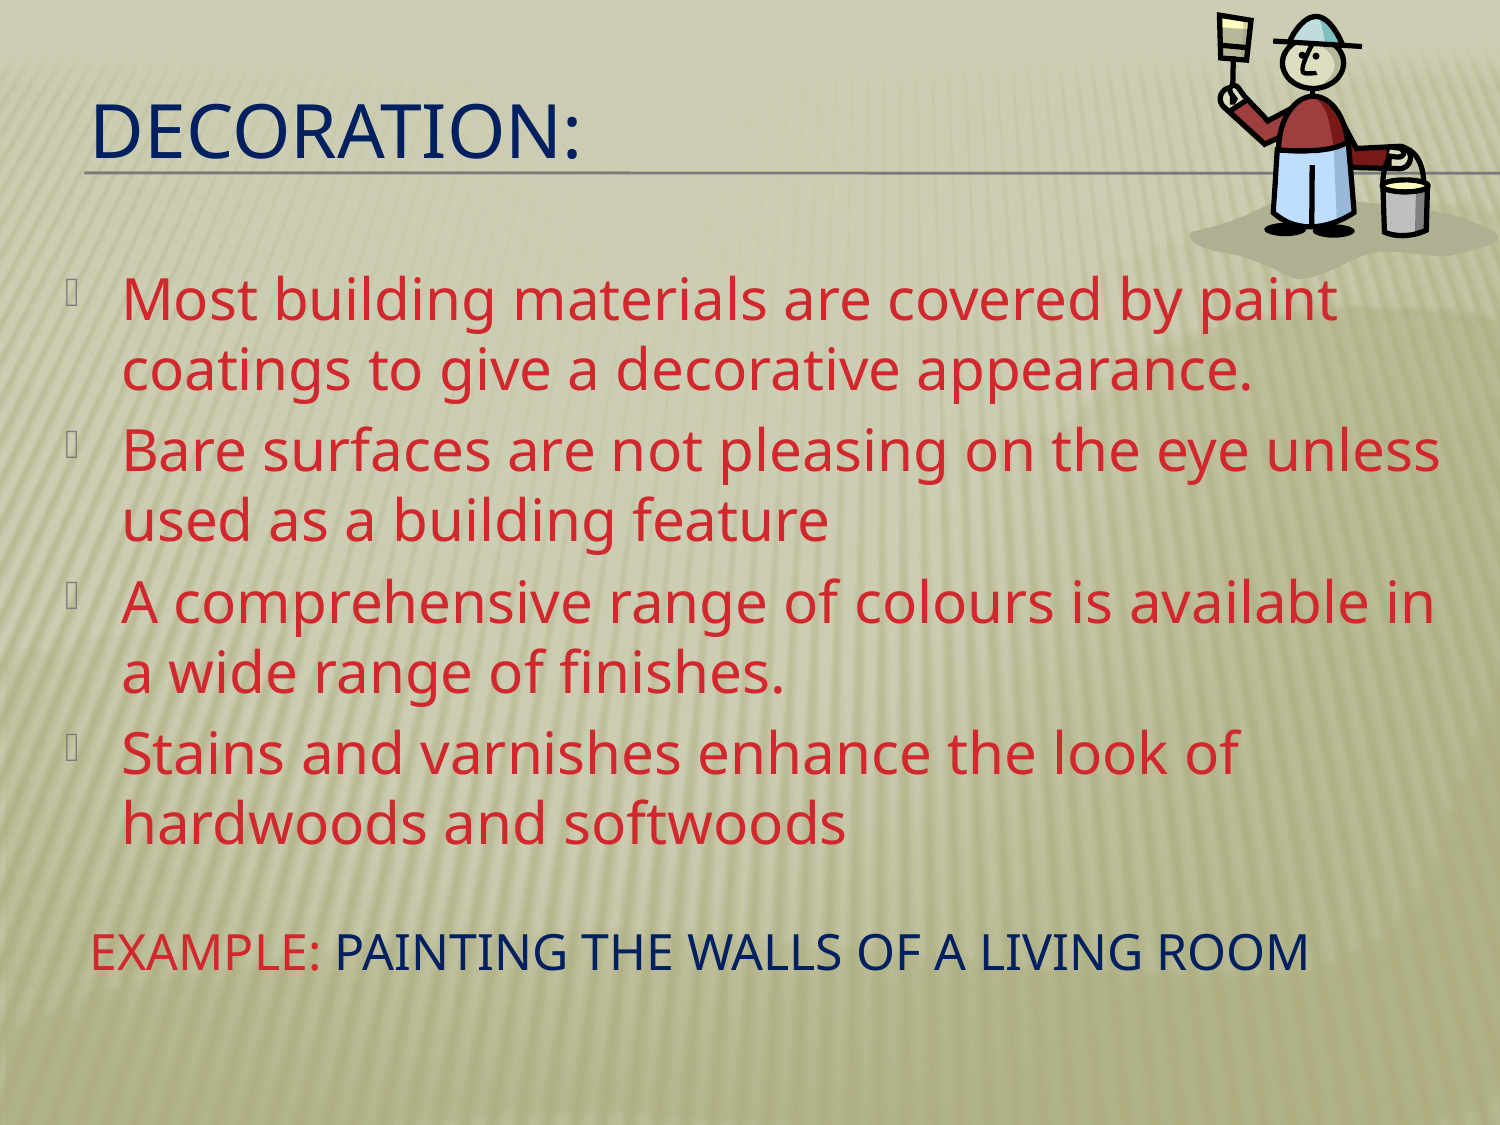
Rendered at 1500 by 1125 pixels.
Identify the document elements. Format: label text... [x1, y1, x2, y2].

list Most building materials are covered by paint coatings to give a decorative appearance. Bare surfaces are not pleasing on the eye unless used as a building feature A comprehensive range of colours is available in a wide range of finishes. Stains and varnishes enhance the look of hardwoods and softwoods [50, 254, 1475, 998]
title Decoration: [75, 59, 1178, 198]
picture [1188, 1, 1500, 286]
text_box Example: Painting the walls of a living room [74, 881, 1500, 1019]
